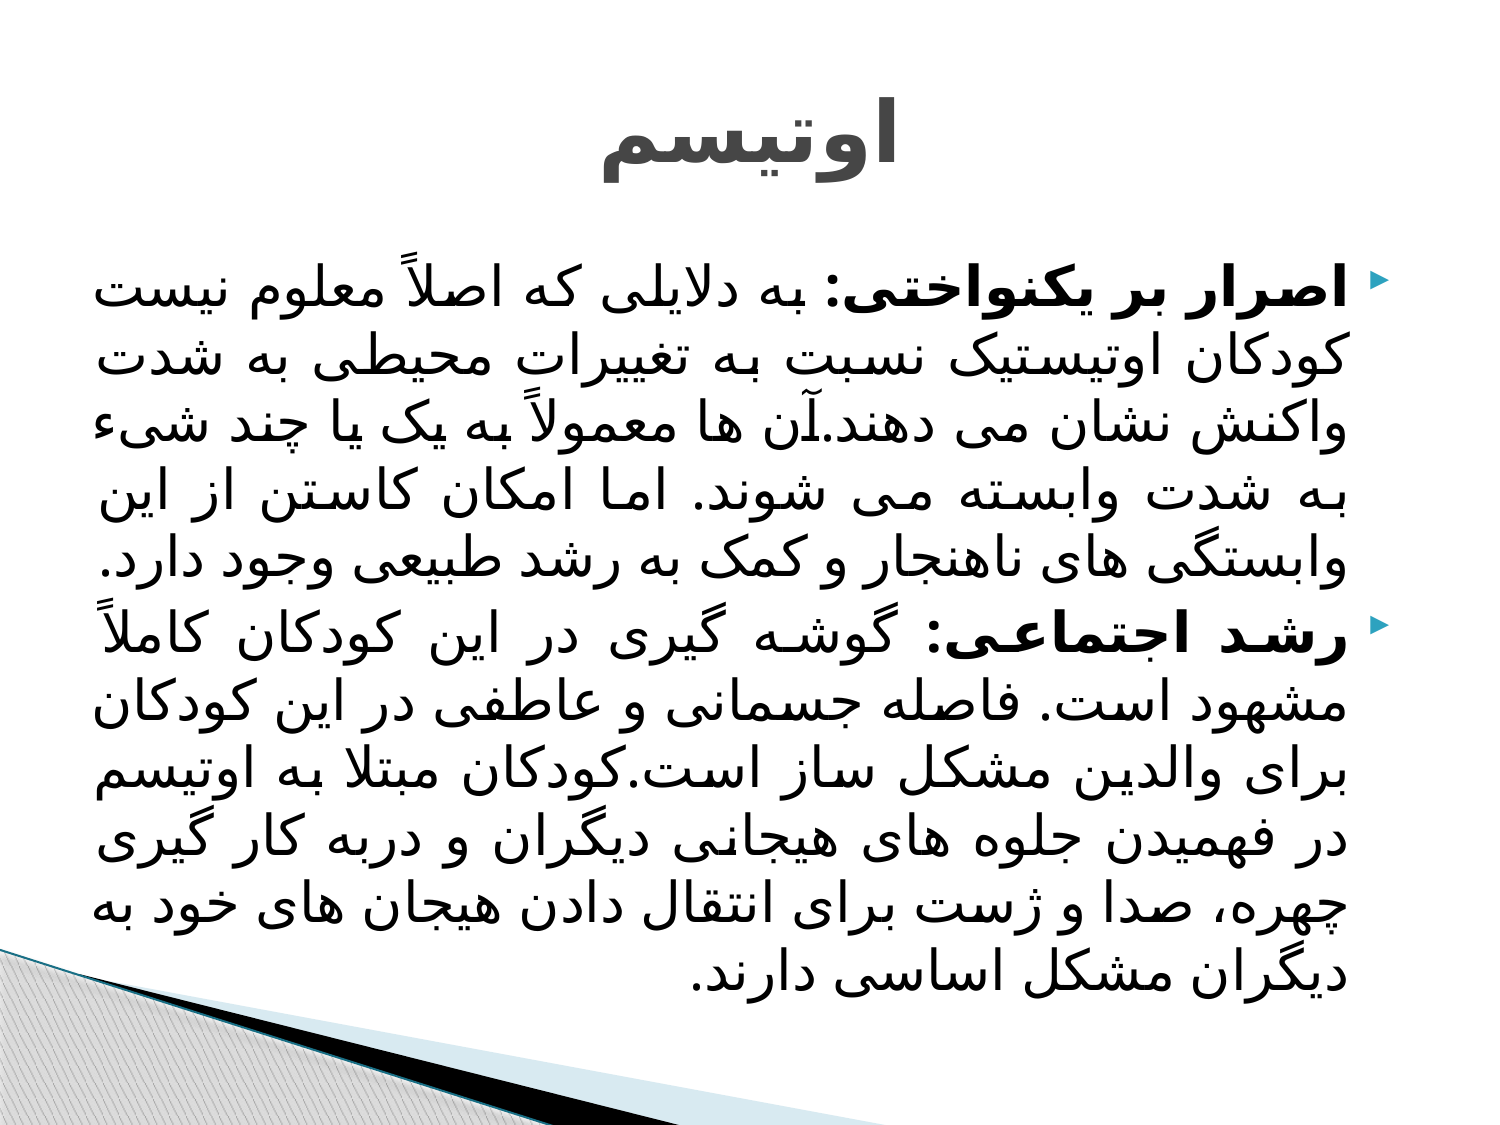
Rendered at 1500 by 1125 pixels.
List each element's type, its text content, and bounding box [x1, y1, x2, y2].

title اوتیسم [75, 45, 1425, 211]
list اصرار بر یکنواختی: به دلایلی که اصلاً معلوم نیست کودکان اوتیستیک نسبت به تغییرات محیطی به شدت واکنش نشان می دهند.آن ها معمولاً به یک یا چند شیء به شدت وابسته می شوند. اما امکان کاستن از این وابستگی های ناهنجار و کمک به رشد طبیعی وجود دارد. رشد اجتماعی: گوشه گیری در این کودکان کاملاً مشهود است. فاصله جسمانی و عاطفی در این کودکان برای والدین مشکل ساز است.کودکان مبتلا به اوتیسم در فهمیدن جلوه های هیجانی دیگران و دربه کار گیری چهره، صدا و ژست برای انتقال دادن هیجان های خود به دیگران مشکل اساسی دارند. [75, 243, 1425, 986]
